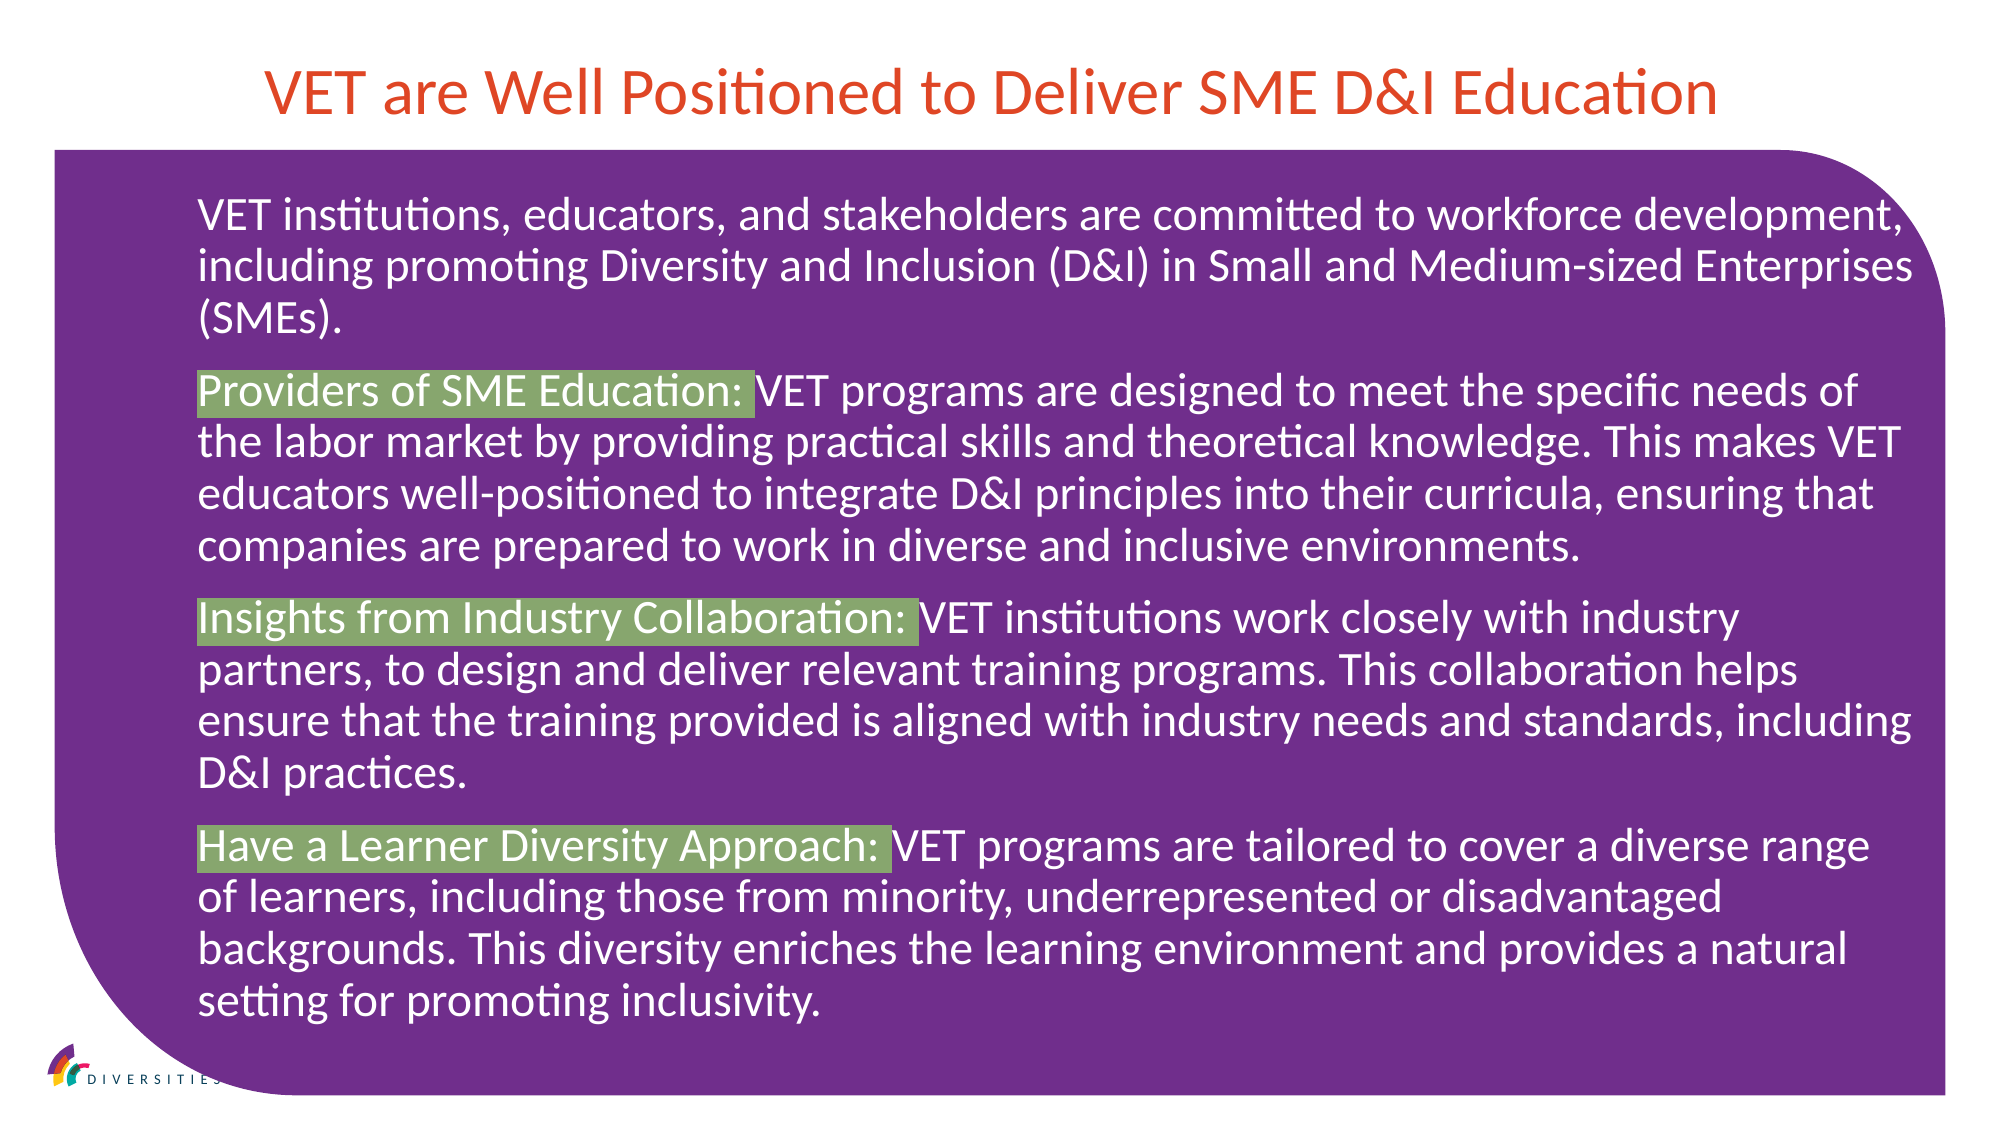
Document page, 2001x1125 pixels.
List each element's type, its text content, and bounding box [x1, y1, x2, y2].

list VET institutions, educators, and stakeholders are committed to workforce development, including promoting Diversity and Inclusion (D&I) in Small and Medium-sized Enterprises (SMEs). Providers of SME Education: VET programs are designed to meet the specific needs of the labor market by providing practical skills and theoretical knowledge. This makes VET educators well-positioned to integrate D&I principles into their curricula, ensuring that companies are prepared to work in diverse and inclusive environments. Insights from Industry Collaboration: VET institutions work closely with industry partners, to design and deliver relevant training programs. This collaboration helps ensure that the training provided is aligned with industry needs and standards, including D&I practices. Have a Learner Diversity Approach: VET programs are tailored to cover a diverse range of learners, including those from minority, underrepresented or disadvantaged backgrounds. This diversity enriches the learning environment and provides a natural setting for promoting inclusivity. [182, 181, 1938, 746]
list VET are Well Positioned to Deliver SME D&I Education [130, 49, 1869, 182]
